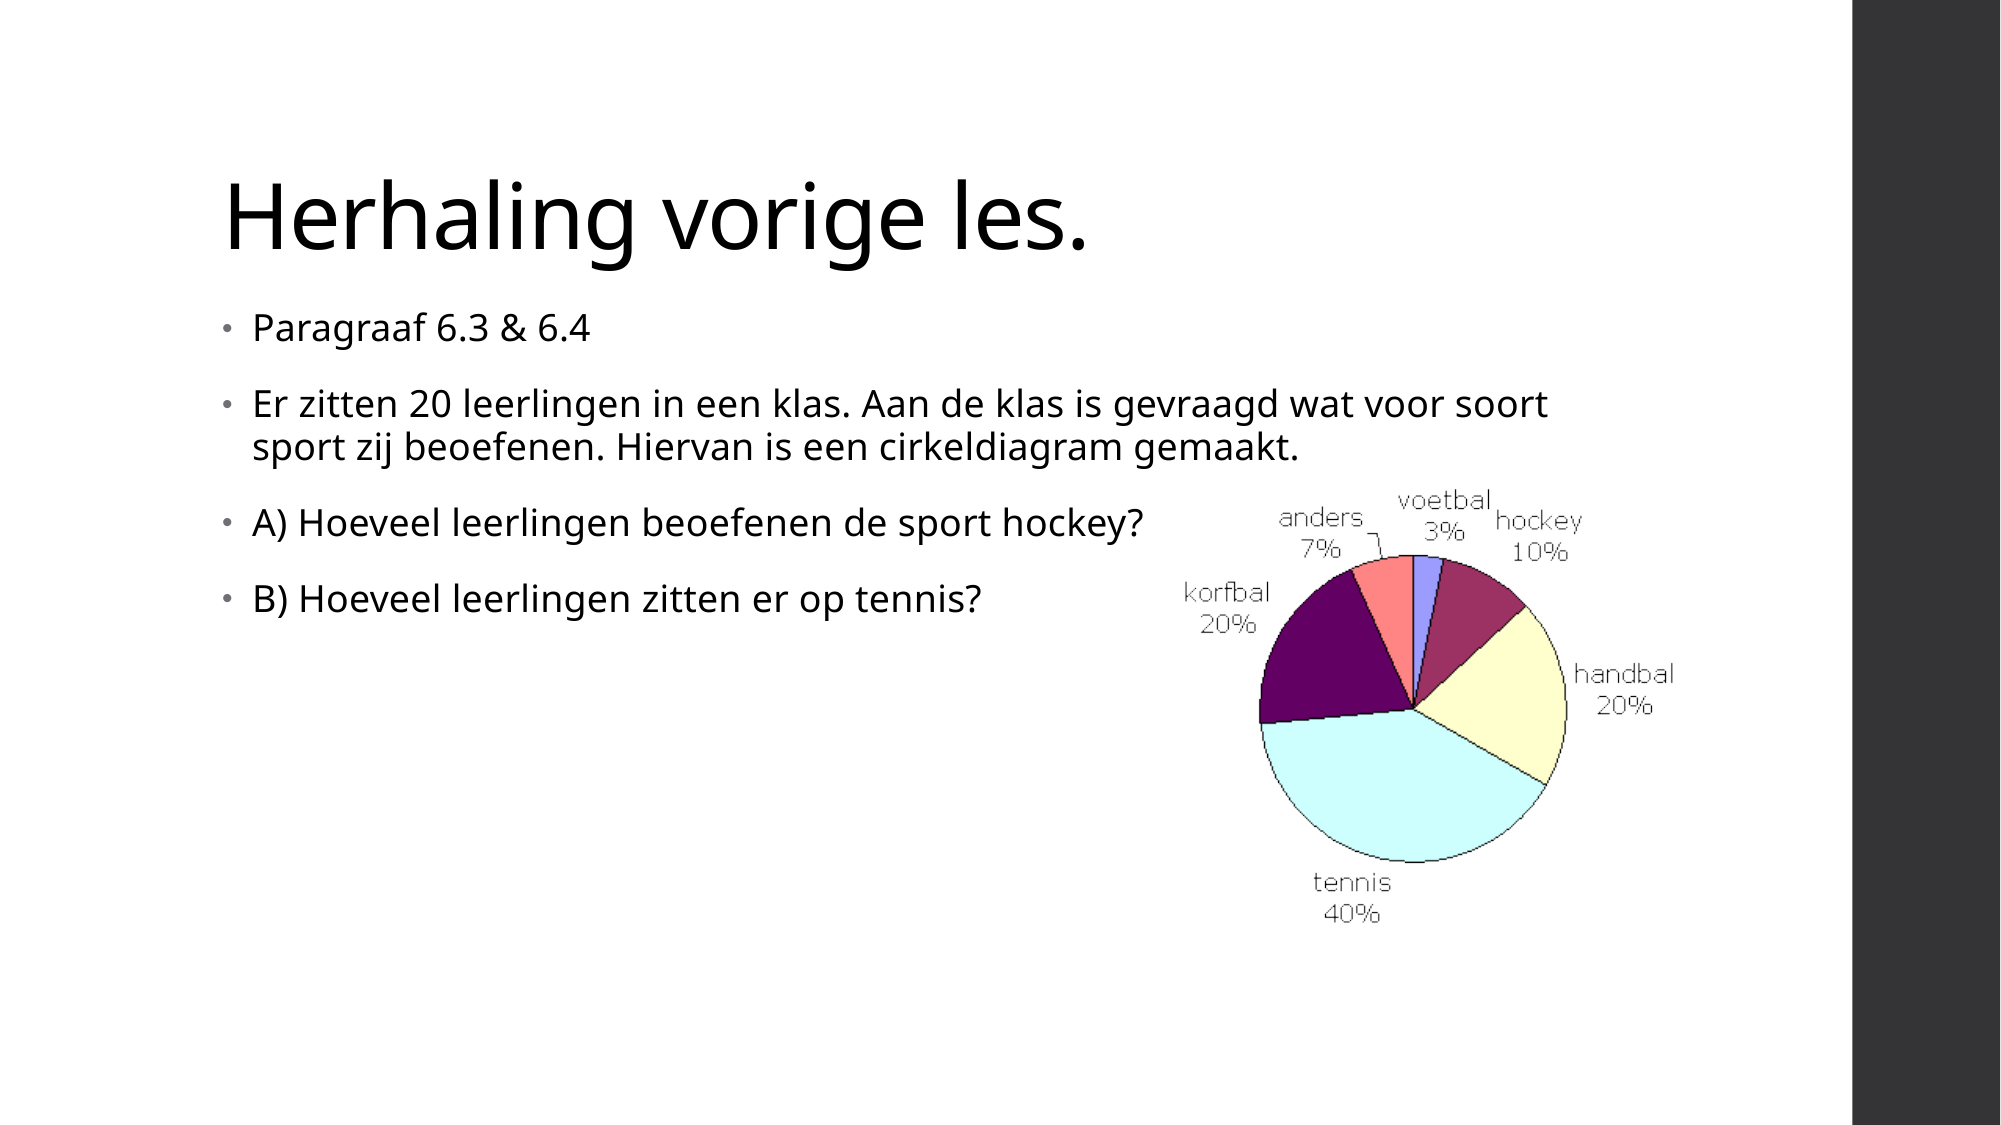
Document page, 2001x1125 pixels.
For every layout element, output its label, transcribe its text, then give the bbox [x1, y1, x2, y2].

list Paragraaf 6.3 & 6.4 Er zitten 20 leerlingen in een klas. Aan de klas is gevraagd wat voor soort sport zij beoefenen. Hiervan is een cirkeldiagram gemaakt. A) Hoeveel leerlingen beoefenen de sport hockey? B) Hoeveel leerlingen zitten er op tennis? [206, 299, 1617, 1014]
picture [1173, 482, 1687, 934]
title Herhaling vorige les. [206, 60, 1797, 278]
